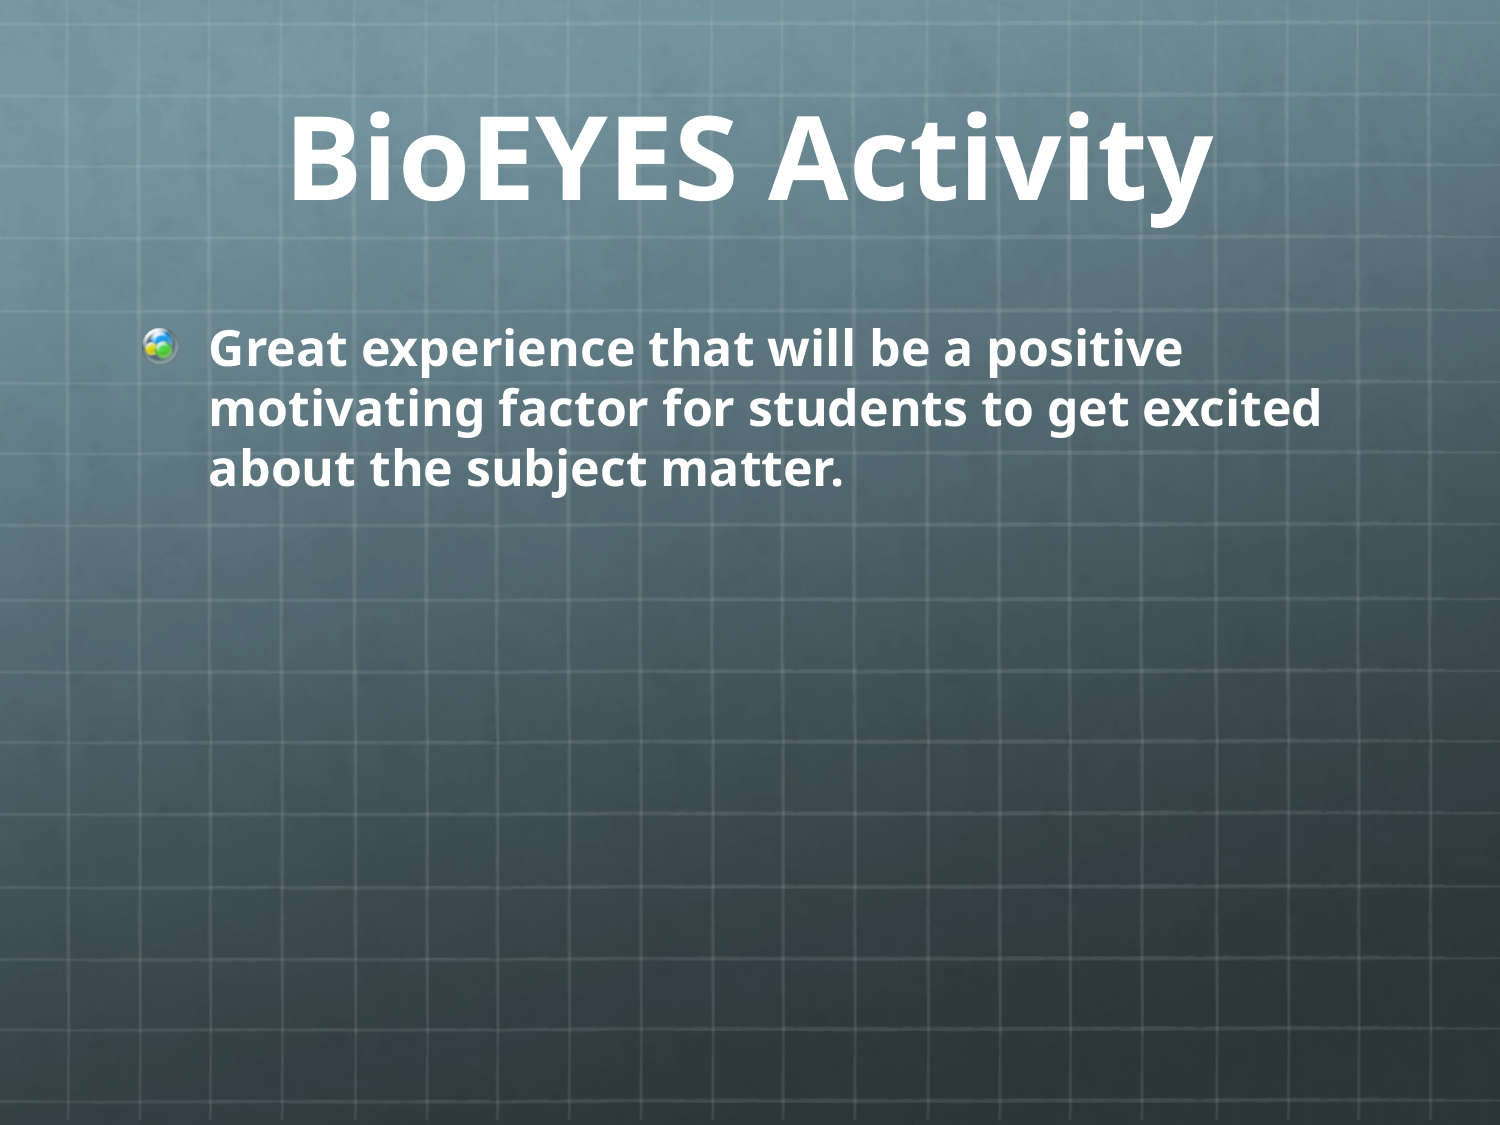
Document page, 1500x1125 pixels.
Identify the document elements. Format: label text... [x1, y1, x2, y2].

picture [0, 0, 1500, 1125]
list Great experience that will be a positive motivating factor for students to get excited about the subject matter. [127, 308, 1372, 958]
title BioEYES Activity [127, 17, 1372, 289]
